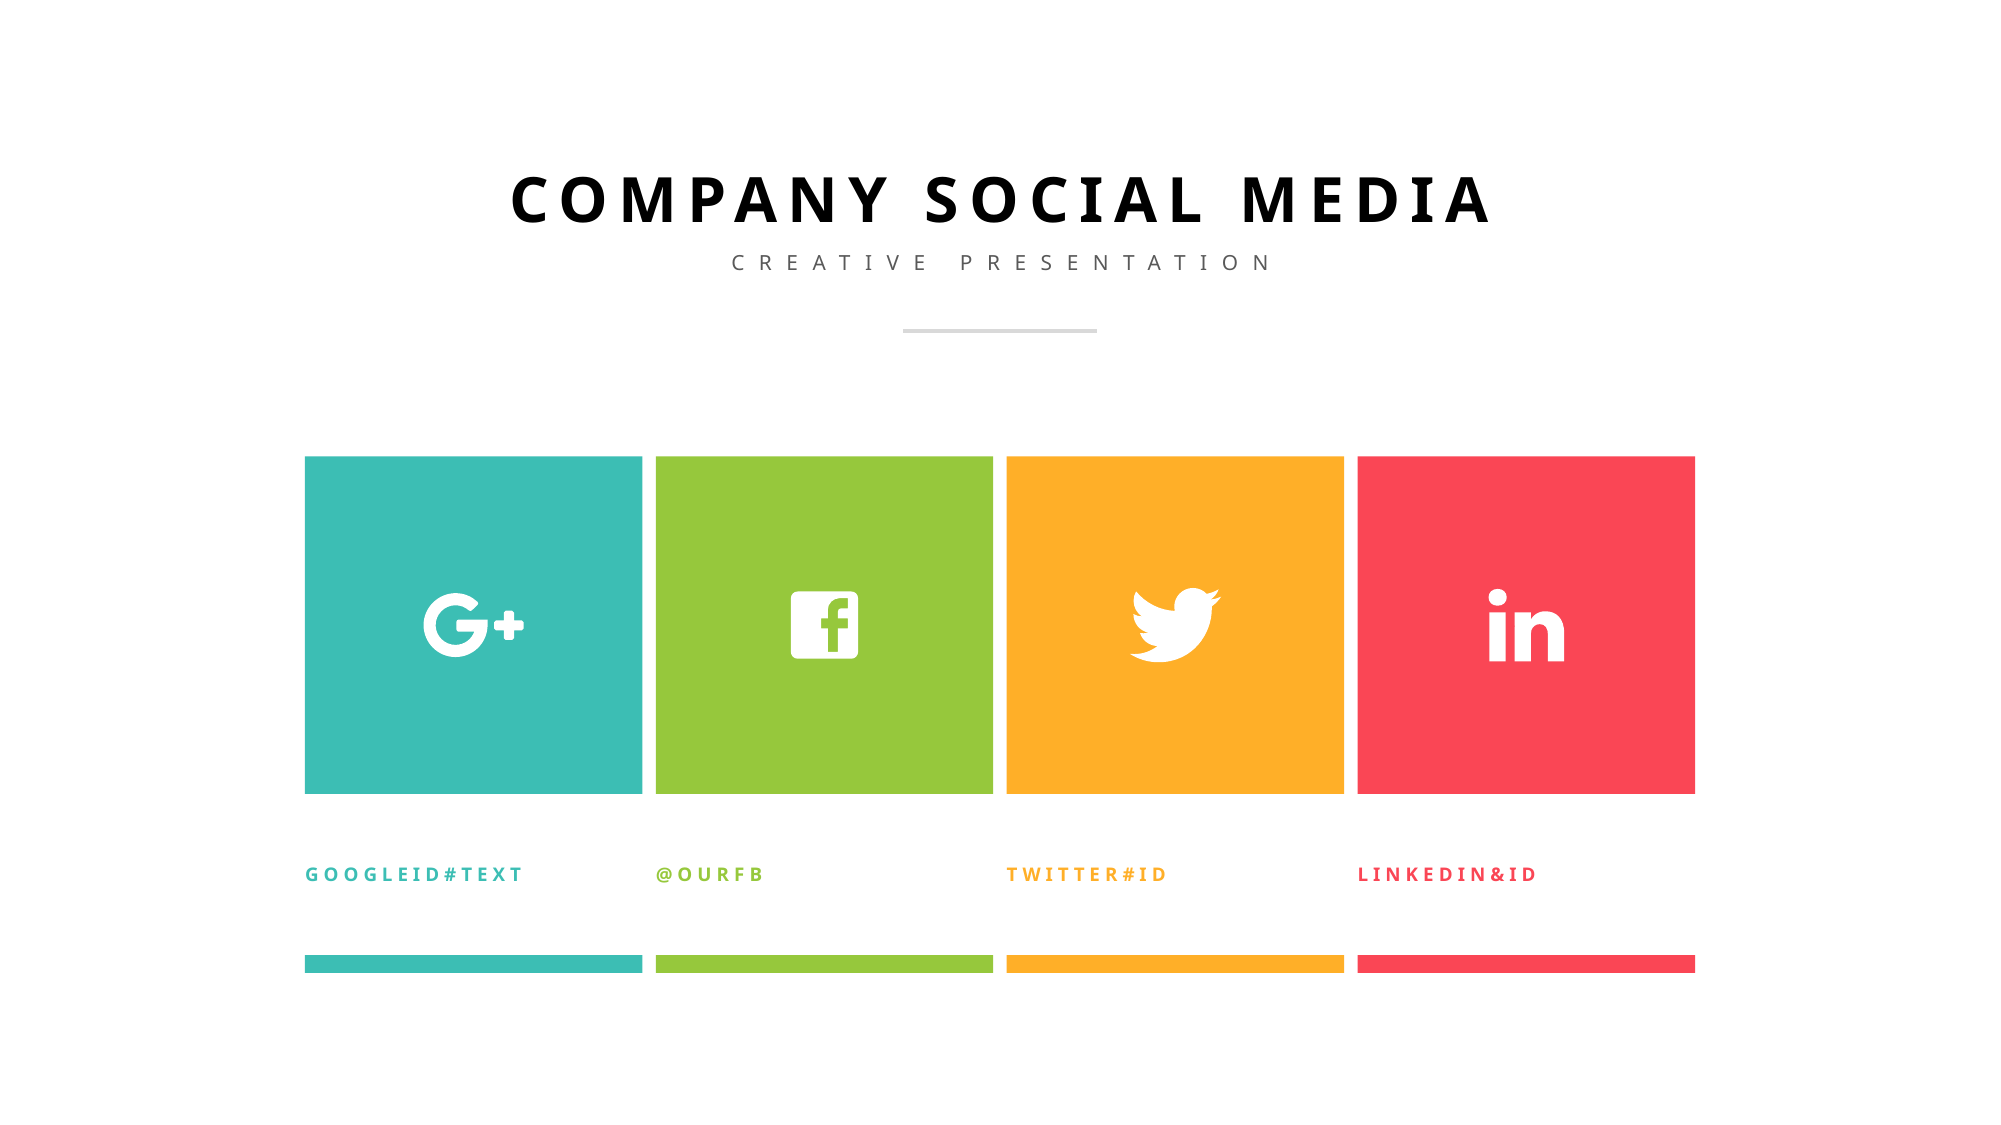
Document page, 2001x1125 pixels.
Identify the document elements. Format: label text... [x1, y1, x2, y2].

text_box L I N K E D I N & I D [1357, 857, 1605, 892]
text_box G O O G L E I D # T E X T [304, 857, 553, 892]
text_box CREATIVE PRESENTATION [649, 242, 1351, 282]
text_box [423, 593, 488, 658]
text_box [1489, 612, 1506, 662]
text_box [1488, 588, 1507, 606]
text_box [494, 610, 524, 640]
text_box [1357, 954, 1696, 974]
text_box COMPANY SOCIAL MEDIA [403, 152, 1597, 242]
text_box [1514, 611, 1565, 662]
text_box [304, 954, 643, 974]
text_box [655, 455, 994, 795]
text_box [1357, 455, 1696, 795]
text_box [304, 455, 643, 795]
text_box @ O U R F B [655, 857, 904, 892]
text_box [655, 954, 994, 974]
text_box [790, 591, 859, 659]
text_box [1006, 455, 1345, 795]
text_box [1129, 587, 1222, 663]
text_box T W I T T E R # I D [1006, 857, 1255, 892]
text_box [1006, 954, 1345, 974]
